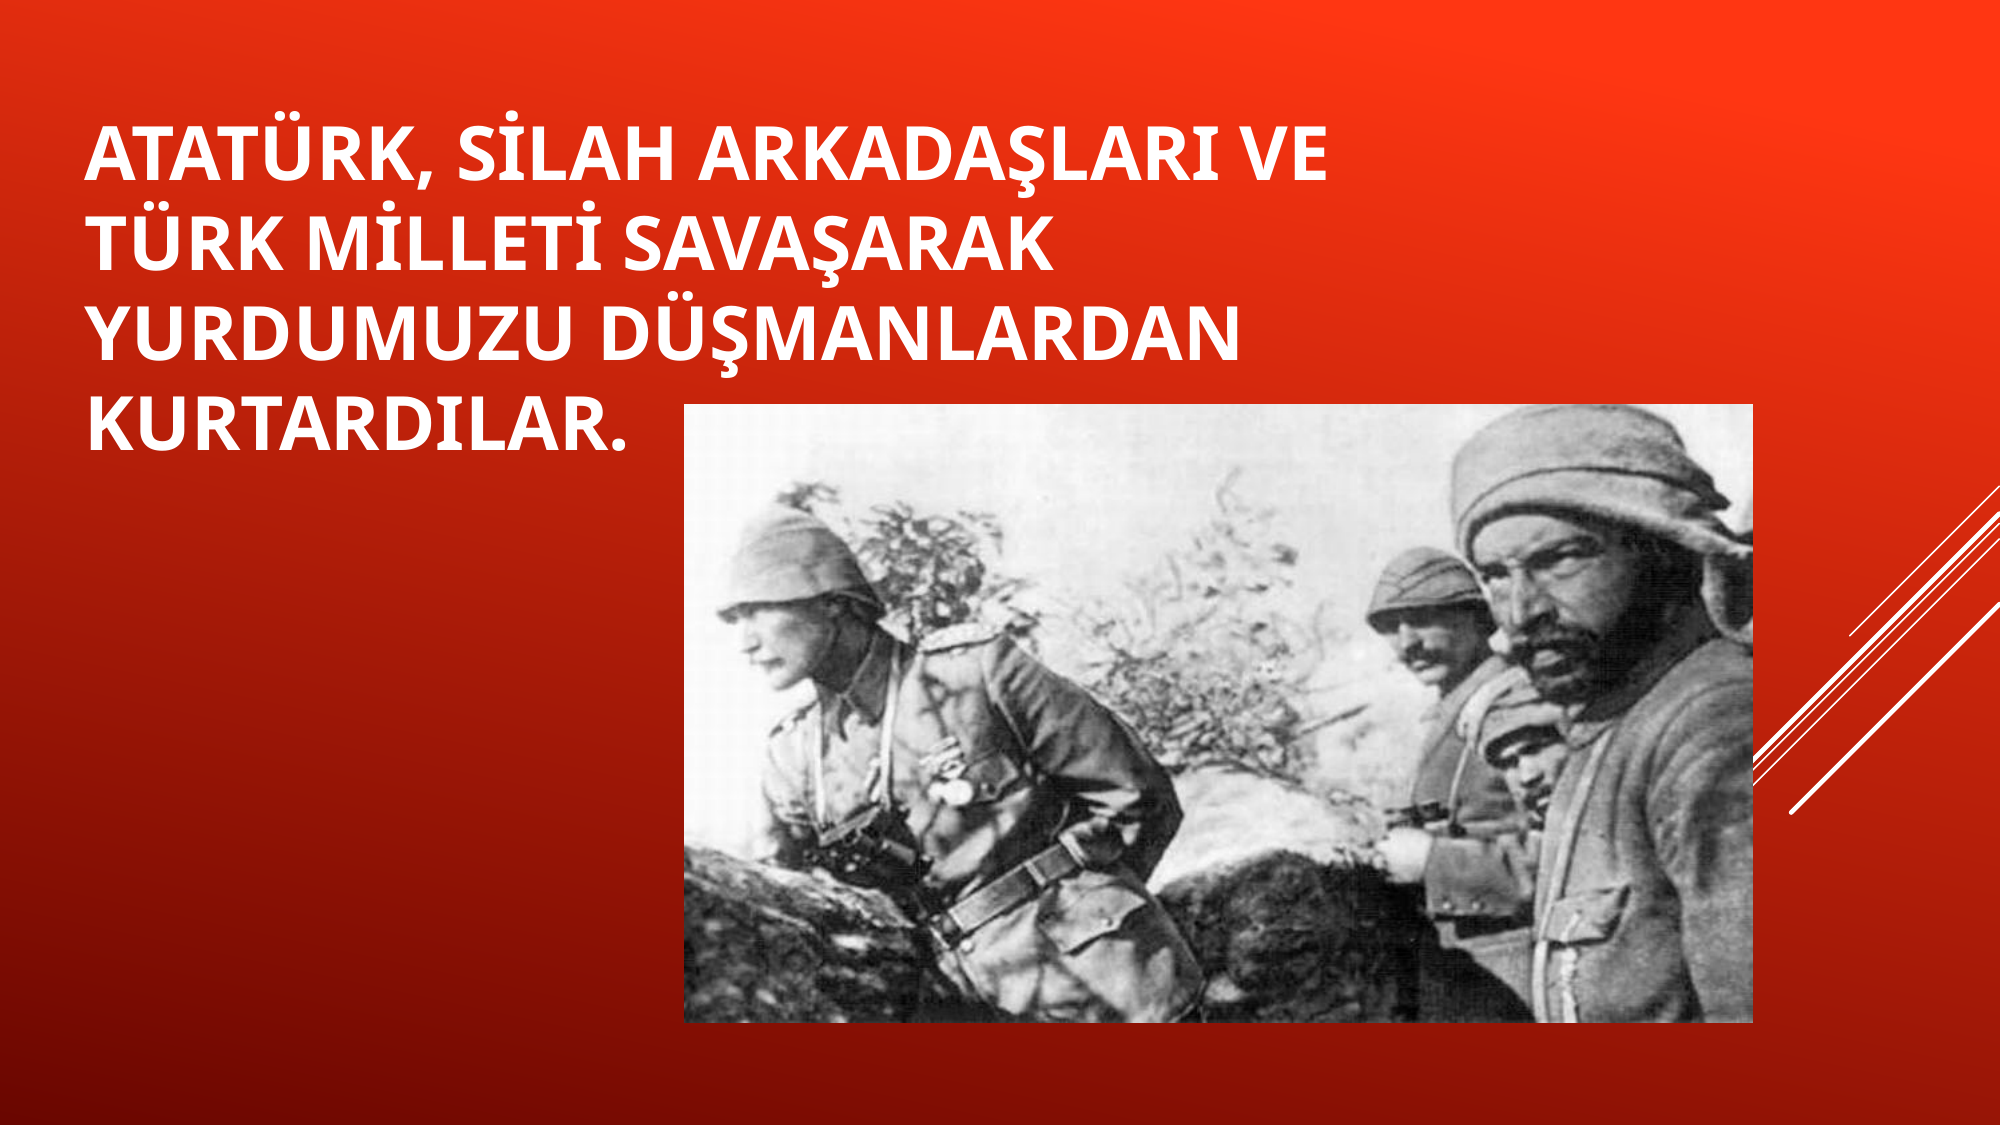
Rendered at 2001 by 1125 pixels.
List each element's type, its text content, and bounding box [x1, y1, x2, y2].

picture [684, 404, 1753, 1024]
title Atatürk, silah arkadaşları ve türk milleti savaşarak yurdumuzu düşmanlardan kurtardılar. [69, 60, 1470, 602]
